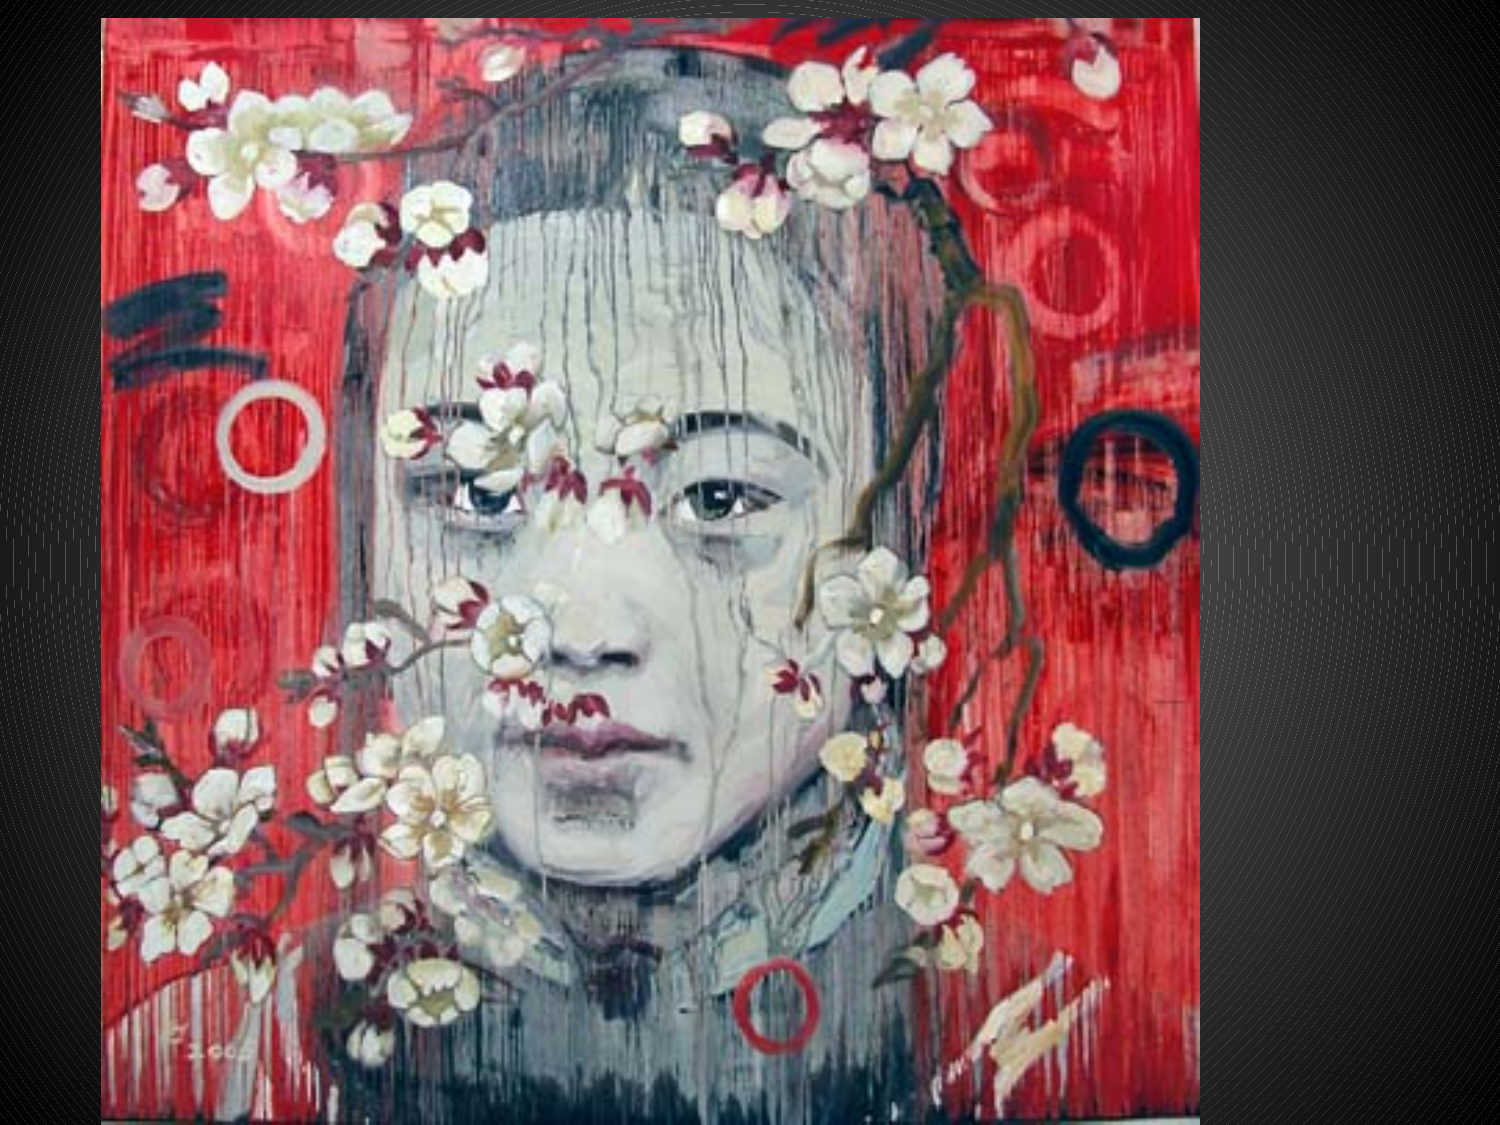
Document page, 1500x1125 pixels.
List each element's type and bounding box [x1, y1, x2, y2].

picture [101, 18, 1201, 1125]
